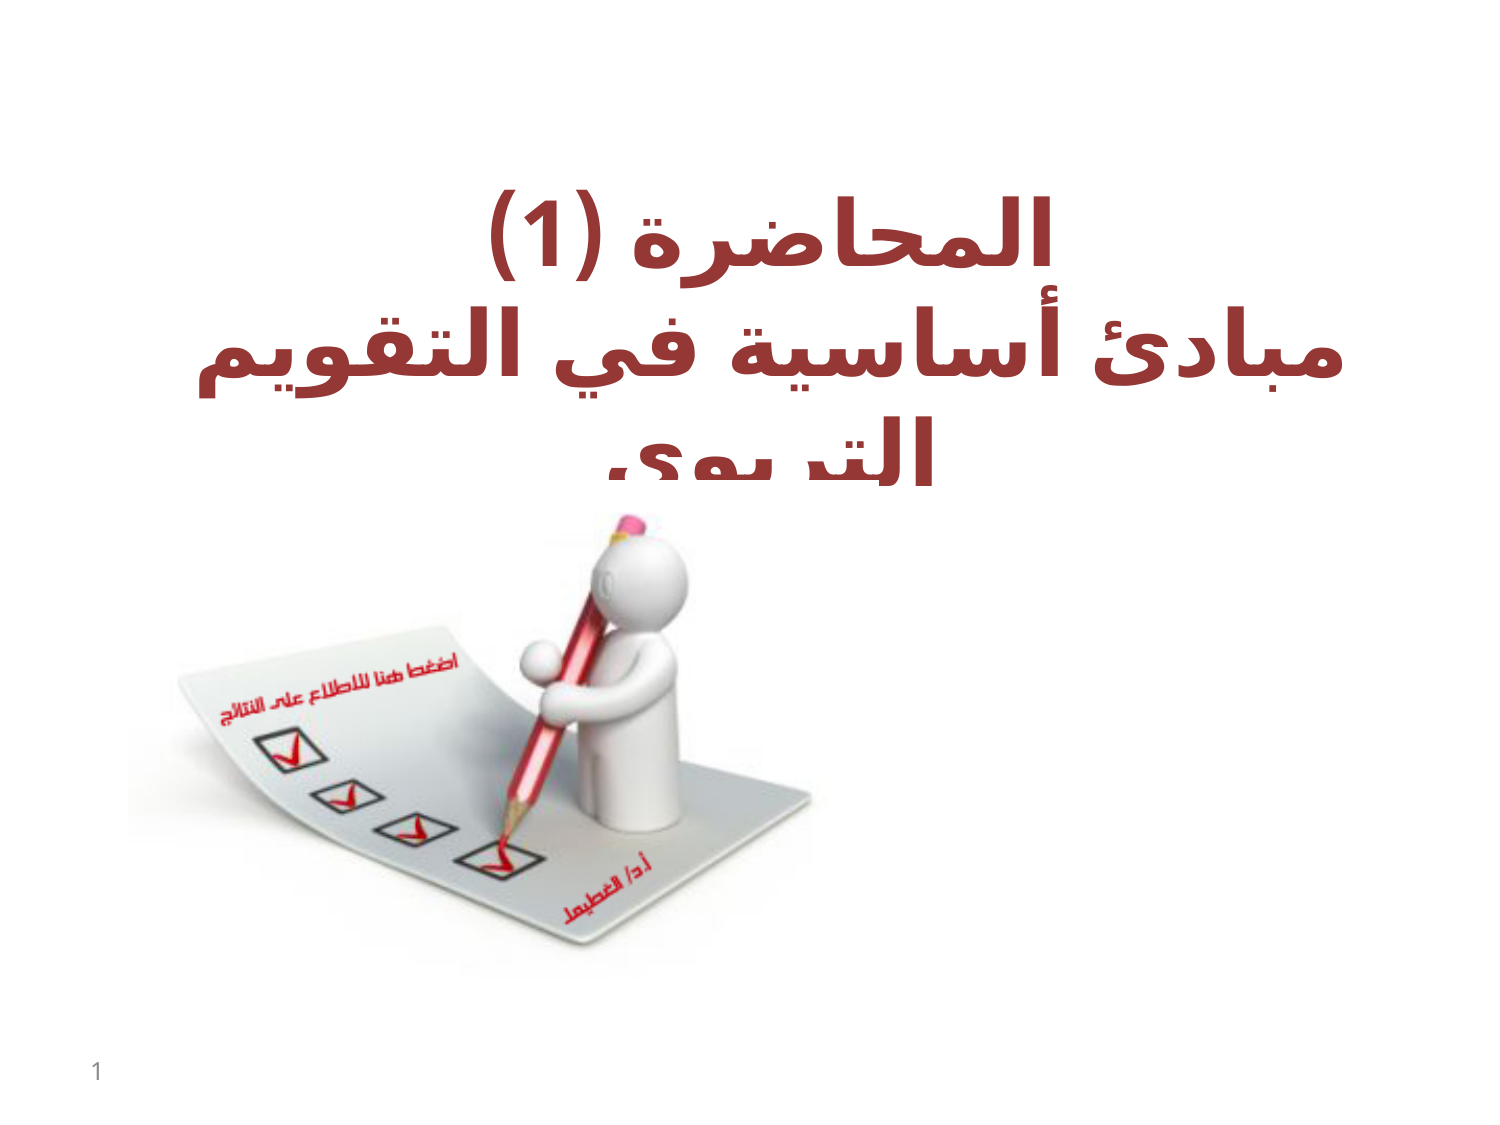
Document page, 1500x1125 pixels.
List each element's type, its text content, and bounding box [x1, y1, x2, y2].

picture [128, 480, 880, 979]
title المحاضرة (1) مبادئ أساسية في التقويم التربوي [93, 105, 1450, 575]
slide_number 1 [75, 1042, 425, 1103]
